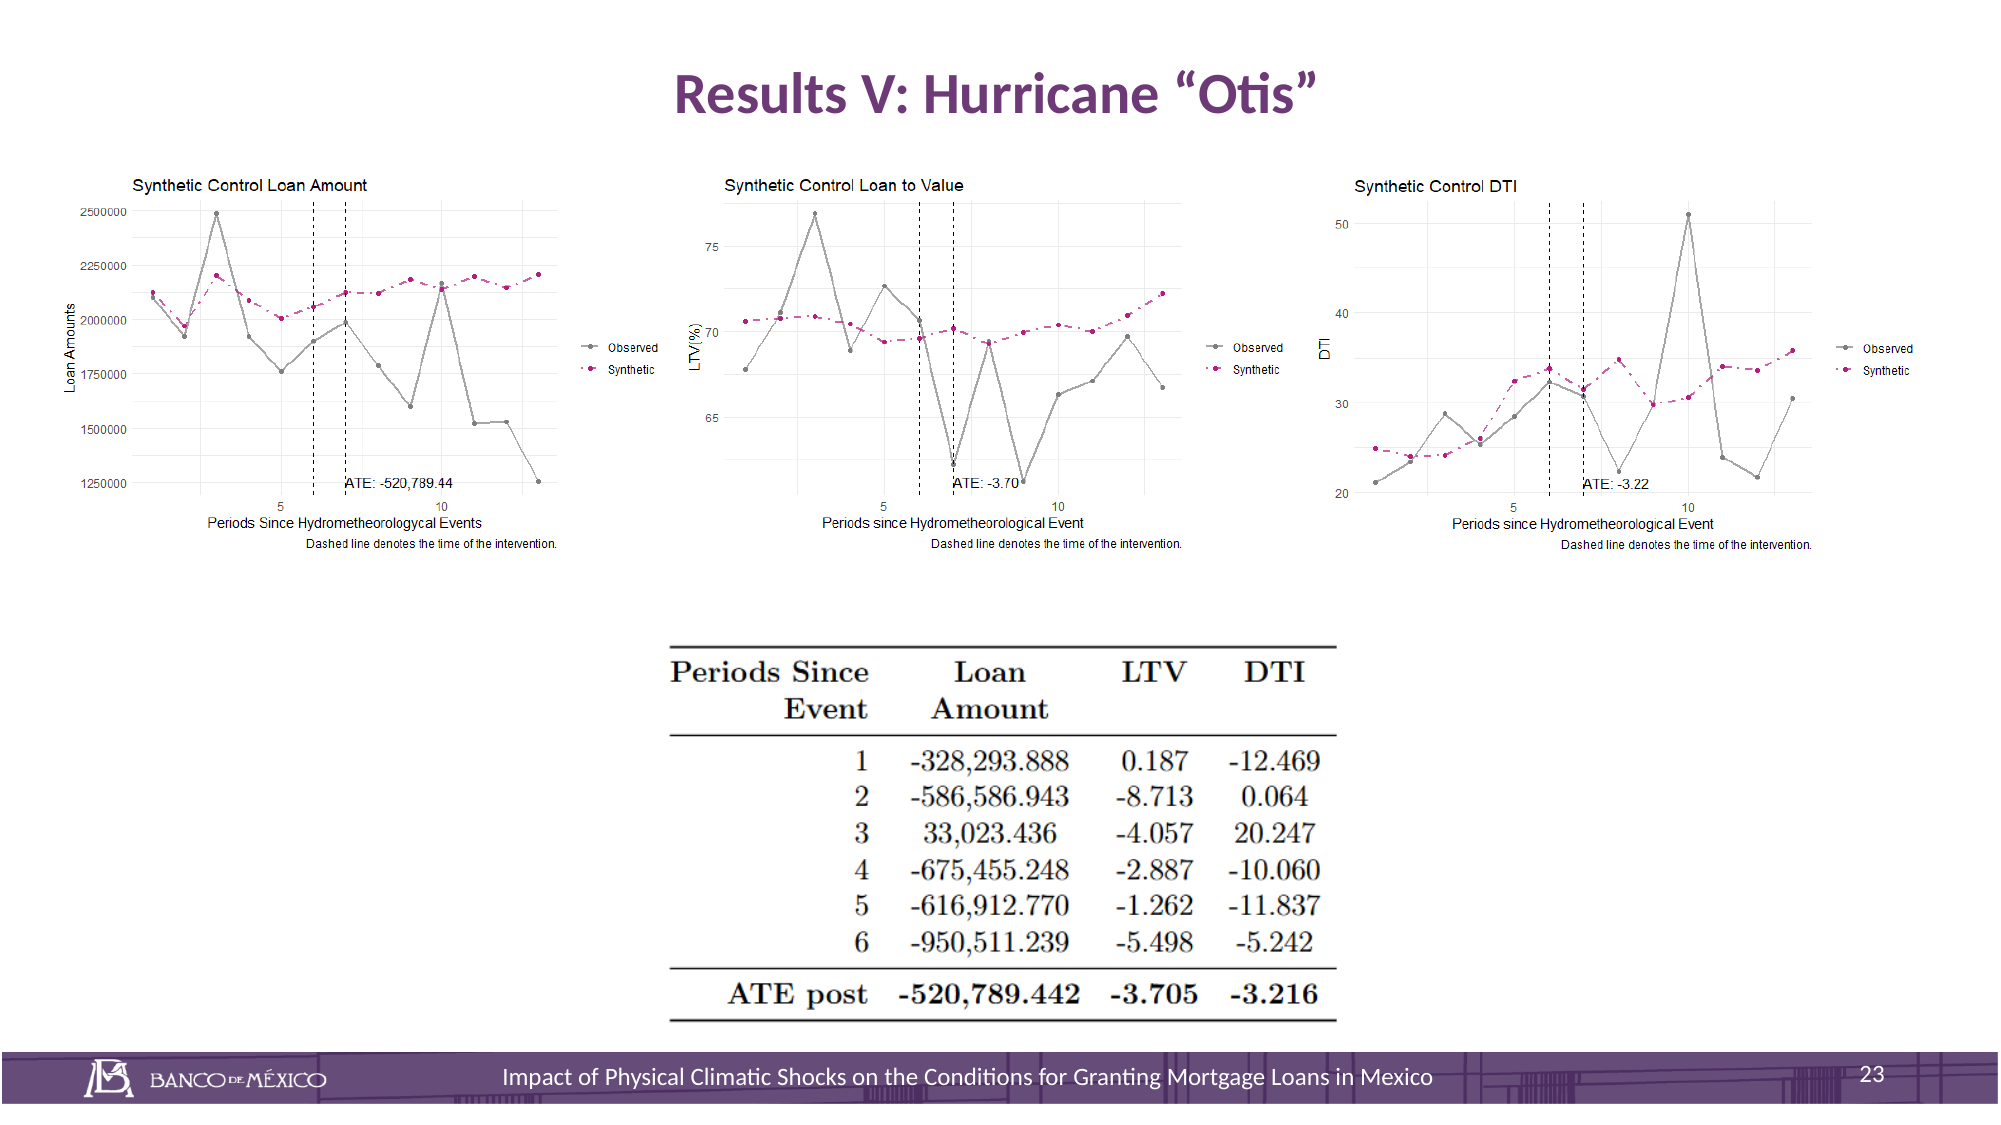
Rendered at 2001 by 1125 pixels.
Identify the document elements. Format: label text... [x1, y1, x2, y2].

picture [1485, 1052, 1998, 1104]
picture [1310, 170, 1926, 557]
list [55, 169, 671, 556]
picture [662, 635, 1337, 1029]
slide_number 23 [1433, 1042, 1900, 1103]
text_box Impact of Physical Climatic Shocks on the Conditions for Granting Mortgage Loans in Mexico [452, 1060, 1485, 1121]
picture [680, 169, 1296, 556]
title Results V: Hurricane “Otis” [97, 30, 1898, 149]
picture [2, 1052, 1433, 1104]
